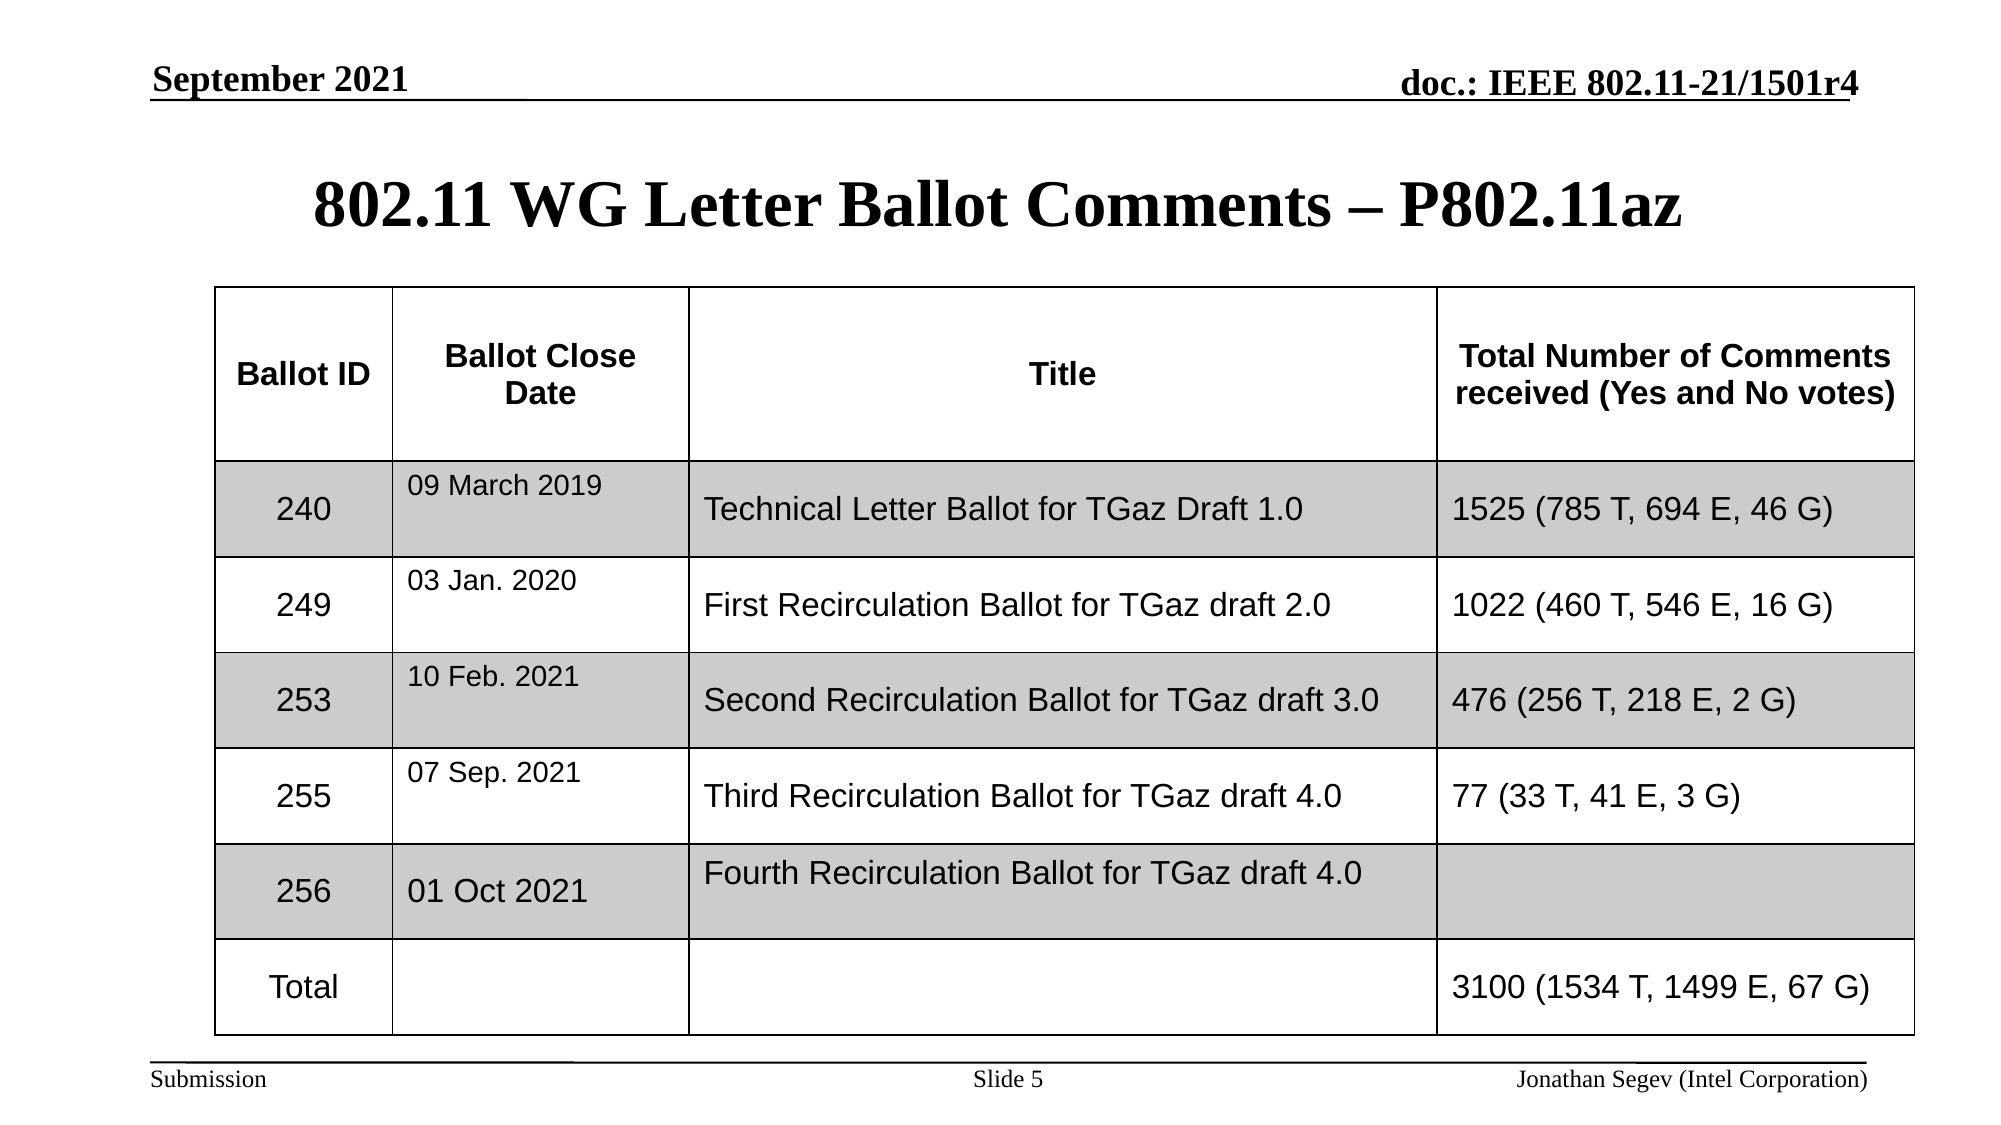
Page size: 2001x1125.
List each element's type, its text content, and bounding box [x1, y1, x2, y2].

table_cell 77 (33 T, 41 E, 3 G) [1438, 749, 1914, 843]
table_cell First Recirculation Ballot for TGaz draft 2.0 [690, 558, 1436, 652]
table_cell Total [216, 940, 392, 1034]
table_cell 476 (256 T, 218 E, 2 G) [1438, 653, 1914, 747]
slide_number Slide 5 [950, 1061, 1067, 1123]
table_cell Second Recirculation Ballot for TGaz draft 3.0 [690, 653, 1436, 747]
table_cell 07 Sep. 2021 [393, 749, 688, 843]
table_cell 03 Jan. 2020 [393, 558, 688, 652]
table_cell Third Recirculation Ballot for TGaz draft 4.0 [690, 749, 1436, 843]
table_cell 09 March 2019 [393, 462, 688, 556]
table_cell [690, 940, 1436, 1034]
table_cell 240 [216, 462, 392, 556]
table_cell 1022 (460 T, 546 E, 16 G) [1438, 558, 1914, 652]
table_cell 10 Feb. 2021 [393, 653, 688, 747]
table_cell 01 Oct 2021 [393, 845, 688, 938]
table_cell 255 [216, 749, 392, 843]
table_cell 253 [216, 653, 392, 747]
table_cell 3100 (1534 T, 1499 E, 67 G) [1438, 940, 1914, 1034]
footer Jonathan Segev (Intel Corporation) [1171, 1061, 1869, 1093]
table_cell Technical Letter Ballot for TGaz Draft 1.0 [690, 462, 1436, 556]
table_cell 249 [216, 558, 392, 652]
table_cell 256 [216, 845, 392, 938]
table_cell [393, 940, 688, 1034]
table_header Ballot Close Date [393, 288, 688, 460]
title 802.11 WG Letter Ballot Comments – P802.11az [149, 112, 1850, 288]
table_cell [1438, 845, 1914, 938]
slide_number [152, 54, 563, 100]
table_header Total Number of Comments received (Yes and No votes) [1438, 288, 1914, 460]
table_header Title [690, 288, 1436, 460]
table_cell Fourth Recirculation Ballot for TGaz draft 4.0 [690, 845, 1436, 938]
table_cell 1525 (785 T, 694 E, 46 G) [1438, 462, 1914, 556]
table_header Ballot ID [216, 288, 392, 460]
